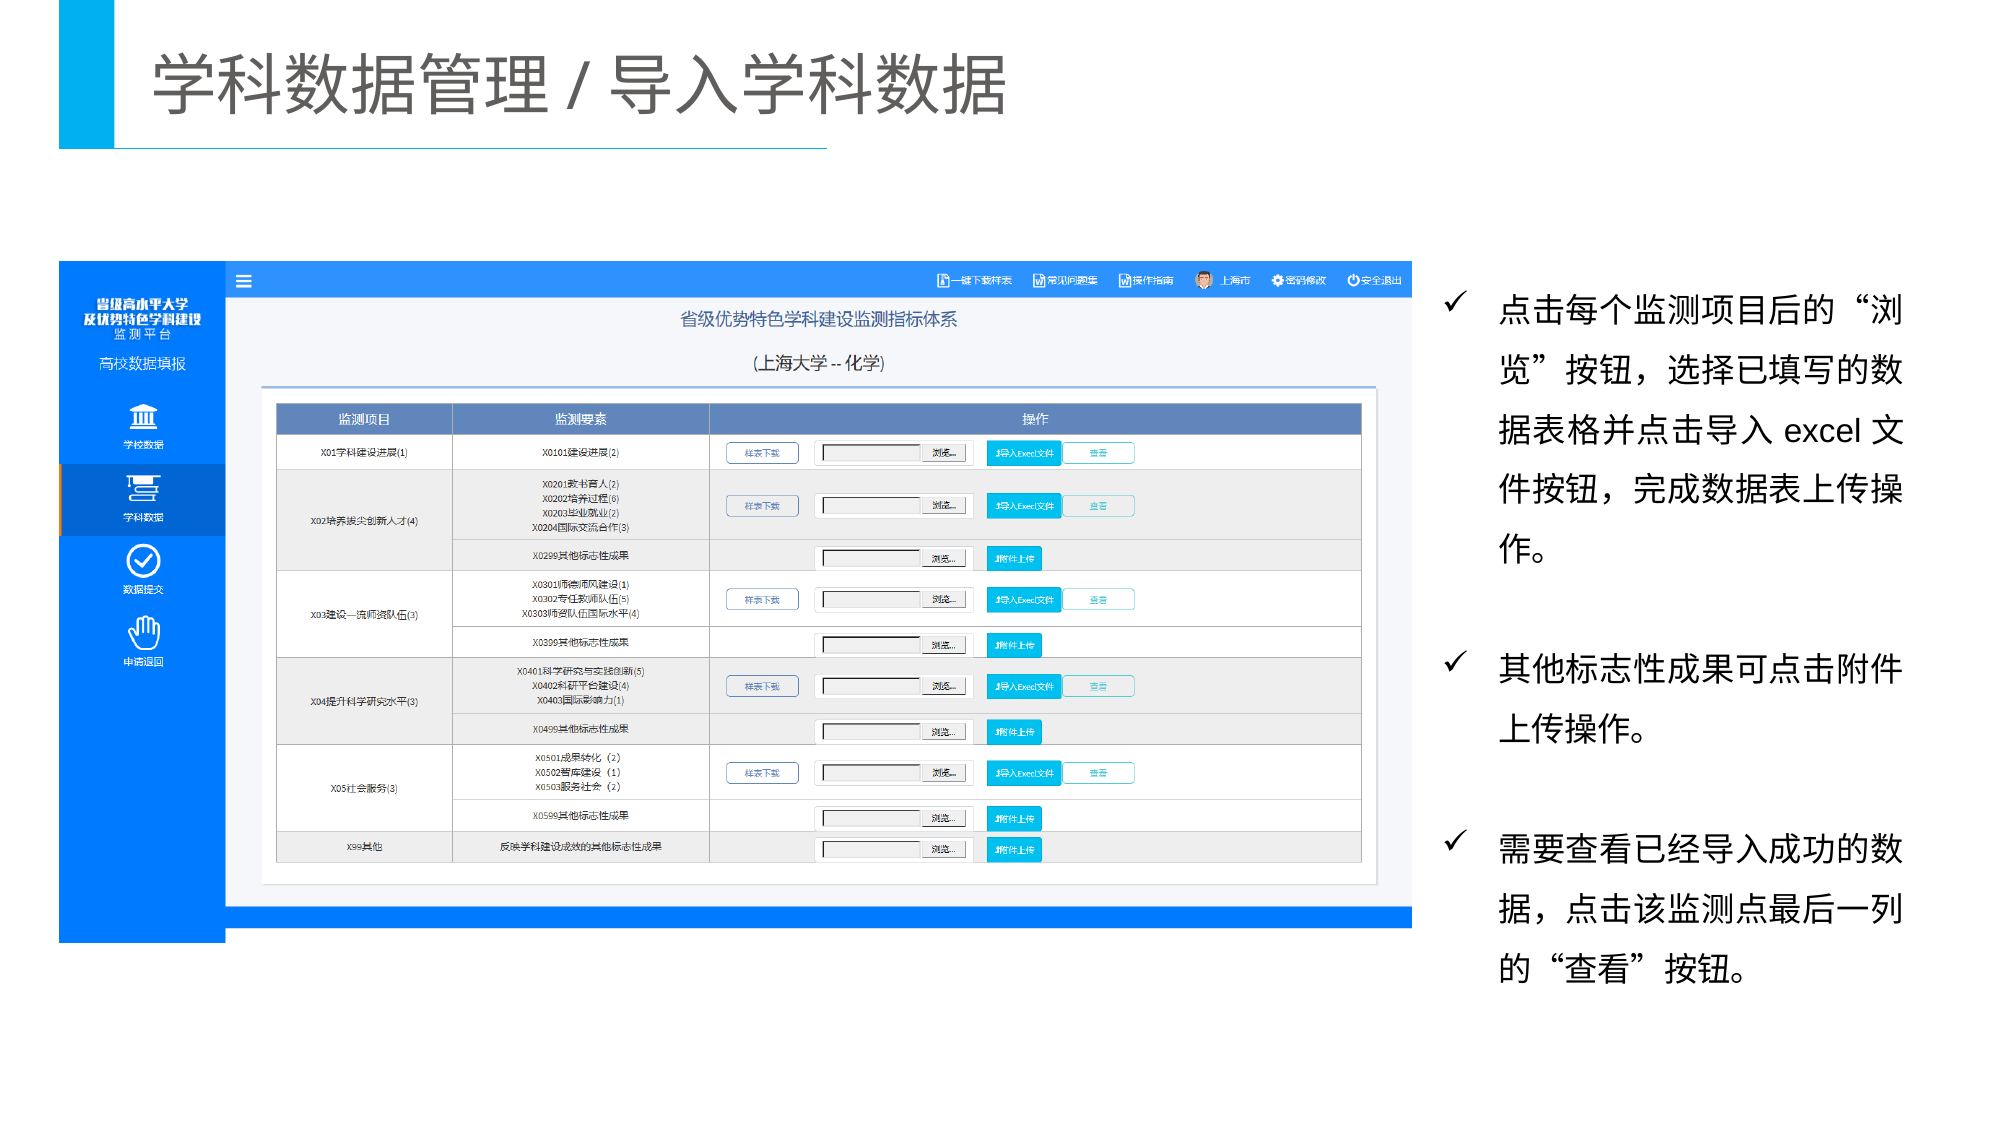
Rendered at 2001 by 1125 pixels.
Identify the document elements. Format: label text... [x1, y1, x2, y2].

text_box 学科数据管理/导入学科数据 [135, 35, 1169, 131]
picture [59, 261, 1412, 944]
text_box 点击每个监测项目后的“浏览”按钮，选择已填写的数据表格并点击导入excel文件按钮，完成数据表上传操作。 其他标志性成果可点击附件上传操作。 需要查看已经导入成功的数据，点击该监测点最后一列的“查看”按钮。 [1427, 261, 1919, 995]
